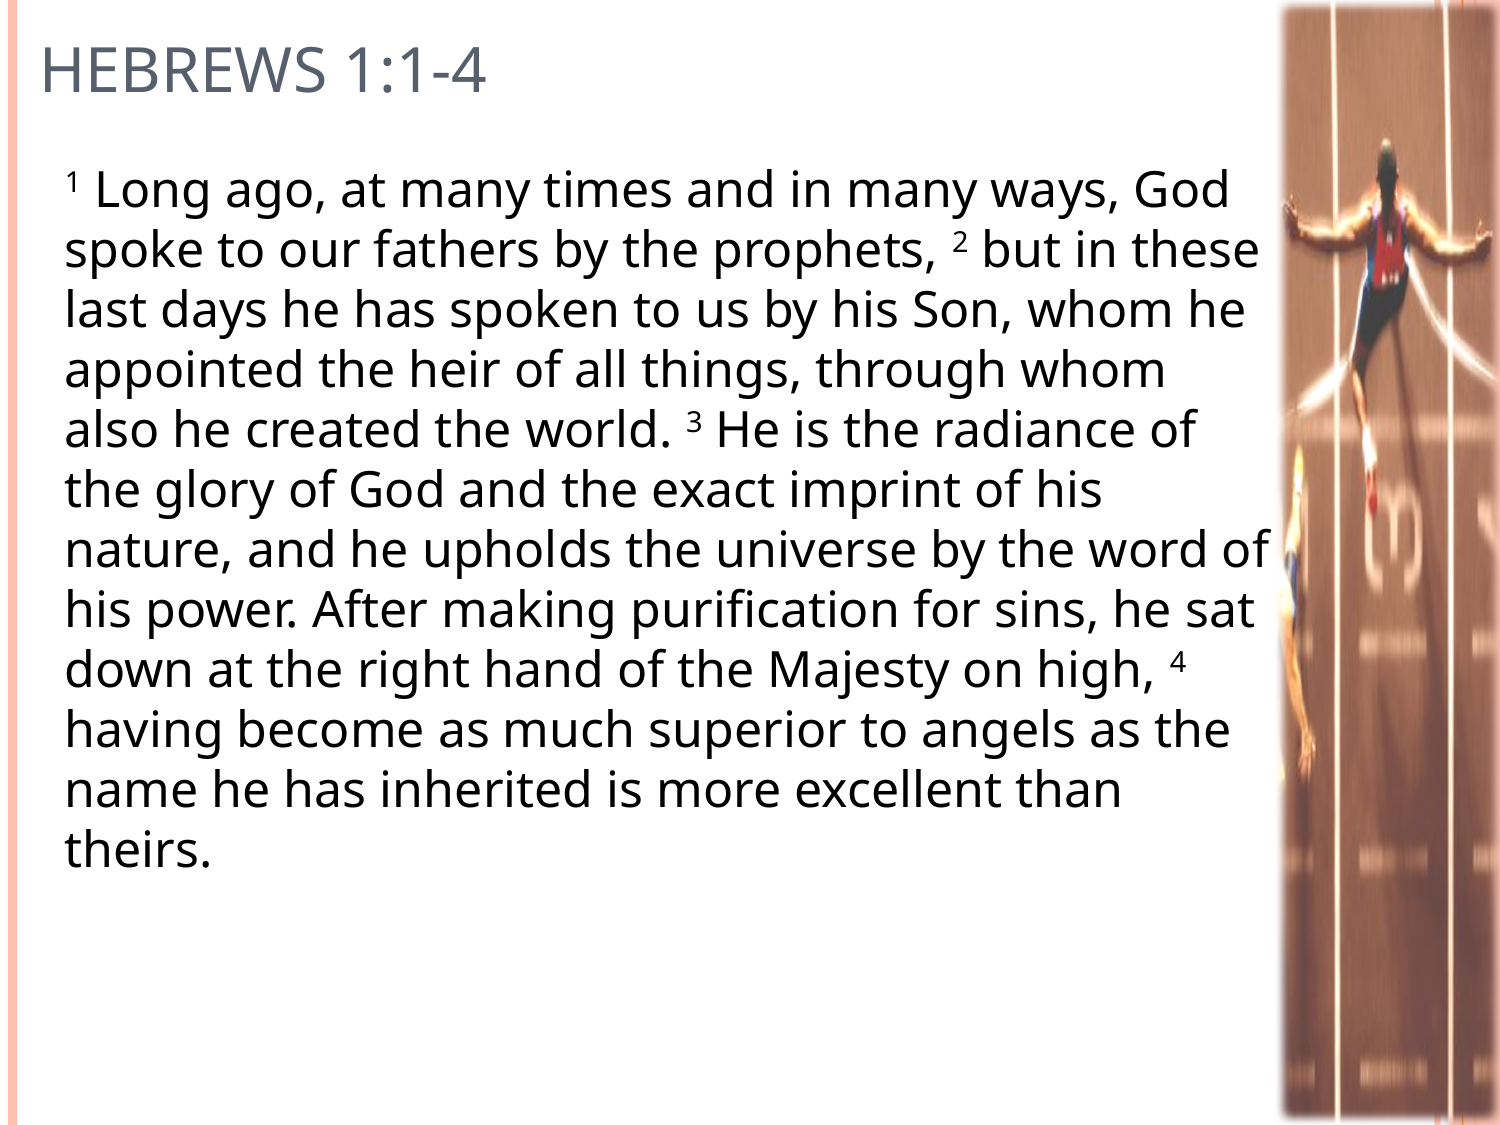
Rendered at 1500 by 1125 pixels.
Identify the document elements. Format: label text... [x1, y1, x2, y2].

title Hebrews 1:1-4 [24, 0, 1250, 113]
list 1 Long ago, at many times and in many ways, God spoke to our fathers by the prophets, 2 but in these last days he has spoken to us by his Son, whom he appointed the heir of all things, through whom also he created the world. 3 He is the radiance of the glory of God and the exact imprint of his nature, and he upholds the universe by the word of his power. After making purification for sins, he sat down at the right hand of the Majesty on high, 4 having become as much superior to angels as the name he has inherited is more excellent than theirs. [50, 149, 1288, 1062]
